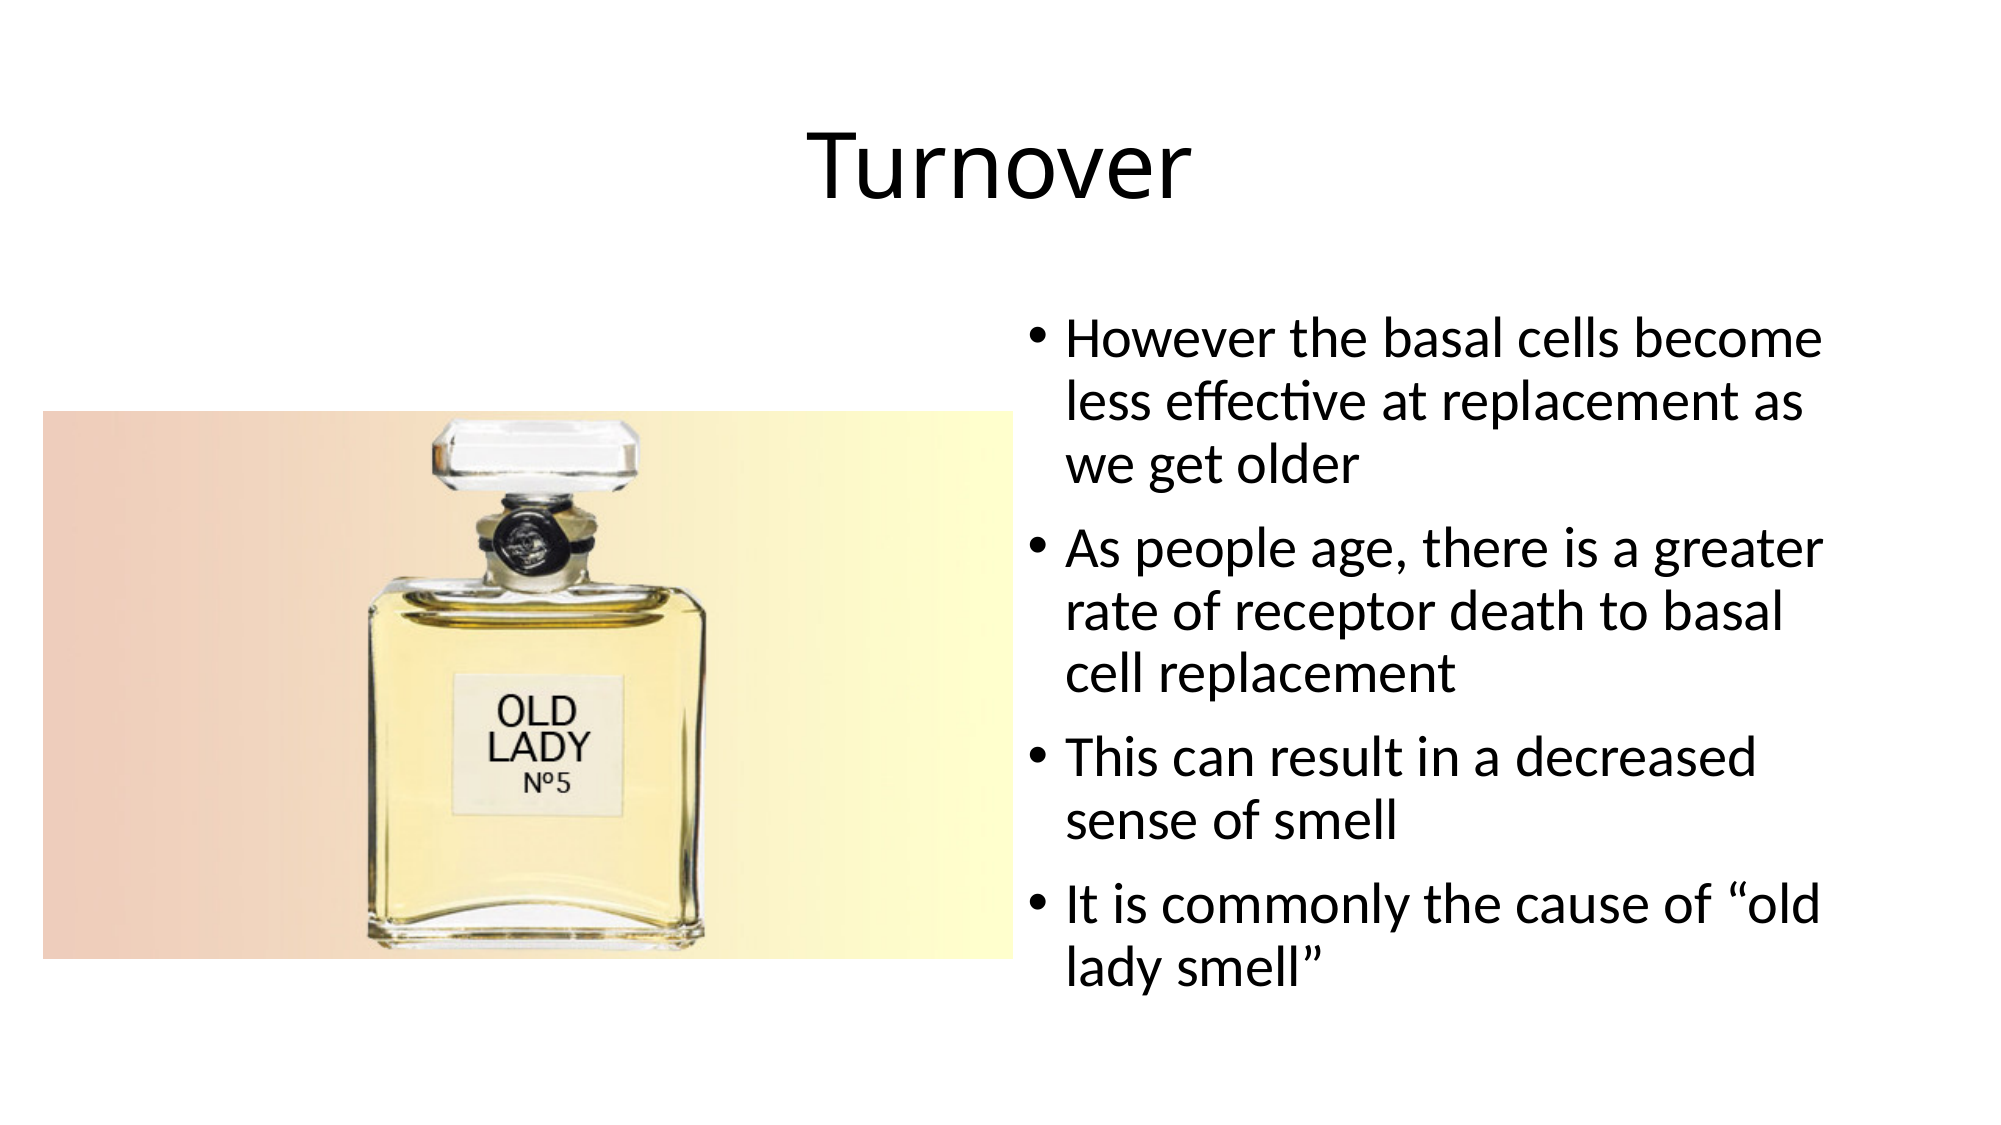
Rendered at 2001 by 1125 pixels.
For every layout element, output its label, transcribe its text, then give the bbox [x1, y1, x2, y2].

title Turnover [137, 59, 1863, 278]
list However the basal cells become less effective at replacement as we get older As people age, there is a greater rate of receptor death to basal cell replacement This can result in a decreased sense of smell It is commonly the cause of “old lady smell” [1012, 299, 1863, 1014]
picture [43, 411, 1013, 959]
